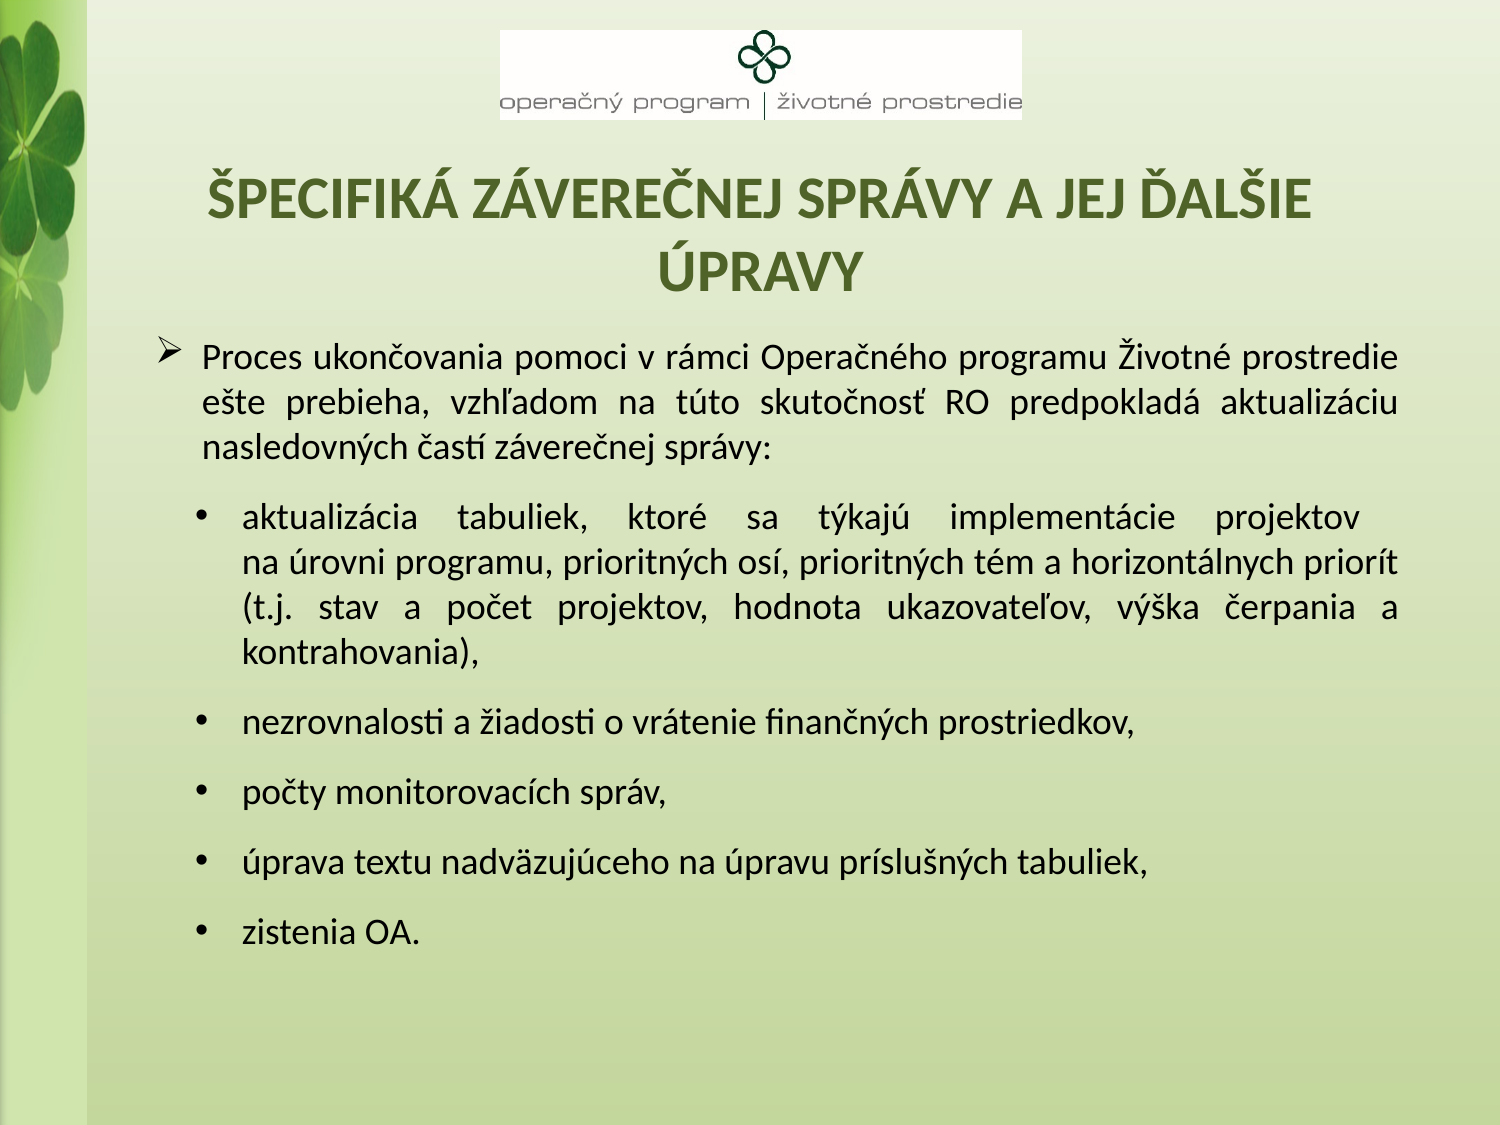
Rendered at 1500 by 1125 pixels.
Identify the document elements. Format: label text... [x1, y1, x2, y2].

title Špecifiká záverečnej správy a jej ďalšie úpravy [85, 137, 1436, 325]
list Proces ukončovania pomoci v rámci Operačného programu Životné prostredie ešte prebieha, vzhľadom na túto skutočnosť RO predpokladá aktualizáciu nasledovných častí záverečnej správy: aktualizácia tabuliek, ktoré sa týkajú implementácie projektov na úrovni programu, prioritných osí, prioritných tém a horizontálnych priorít (t.j. stav a počet projektov, hodnota ukazovateľov, výška čerpania a kontrahovania), nezrovnalosti a žiadosti o vrátenie finančných prostriedkov, počty monitorovacích správ, úprava textu nadväzujúceho na úpravu príslušných tabuliek, zistenia OA. [64, 324, 1415, 1034]
picture [0, 0, 87, 1125]
picture [500, 30, 1022, 120]
